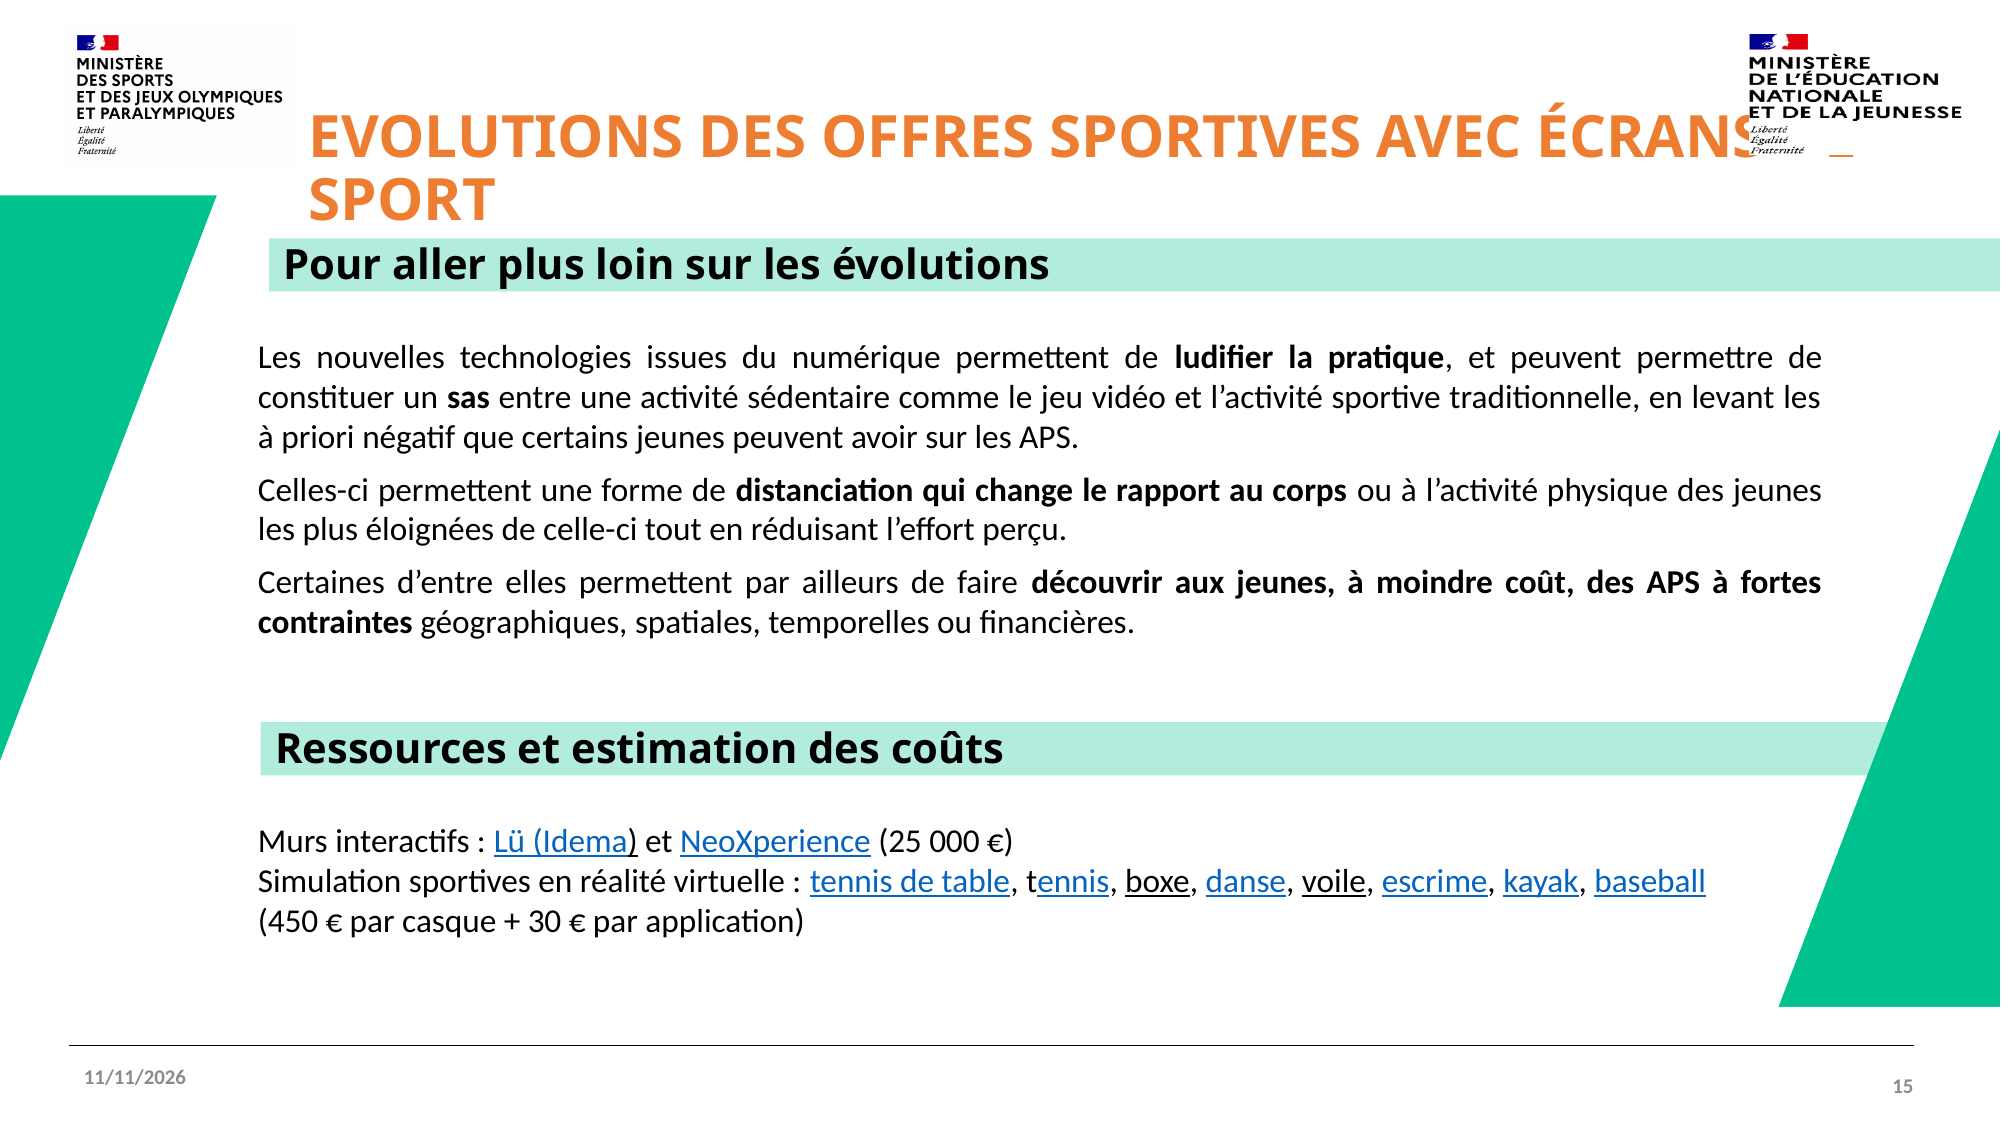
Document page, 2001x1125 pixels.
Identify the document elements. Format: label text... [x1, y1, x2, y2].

text_box Pour aller plus loin sur les évolutions [268, 238, 2000, 292]
picture [62, 20, 297, 169]
slide_number 15 [1618, 1046, 1914, 1125]
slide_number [69, 1046, 519, 1107]
title EVOLUTIONS des Offres Sportives avec écrans – E SPORT [294, 96, 2000, 238]
picture [1749, 34, 1963, 155]
text_box Ressources et estimation des coûts [260, 722, 2000, 776]
text_box Murs interactifs : Lü (Idema) et NeoXperience (25 000 €) Simulation sportives en réalité virtuelle : tennis de table, tennis, boxe, danse, voile, escrime, kayak, baseball (450 € par casque + 30 € par application) [243, 811, 1912, 947]
text_box Les nouvelles technologies issues du numérique permettent de ludifier la pratique, et peuvent permettre de constituer un sas entre une activité sédentaire comme le jeu vidéo et l’activité sportive traditionnelle, en levant les à priori négatif que certains jeunes peuvent avoir sur les APS. Celles-ci permettent une forme de distanciation qui change le rapport au corps ou à l’activité physique des jeunes les plus éloignées de celle-ci tout en réduisant l’effort perçu. Certaines d’entre elles permettent par ailleurs de faire découvrir aux jeunes, à moindre coût, des APS à fortes contraintes géographiques, spatiales, temporelles ou financières. [243, 327, 1838, 705]
